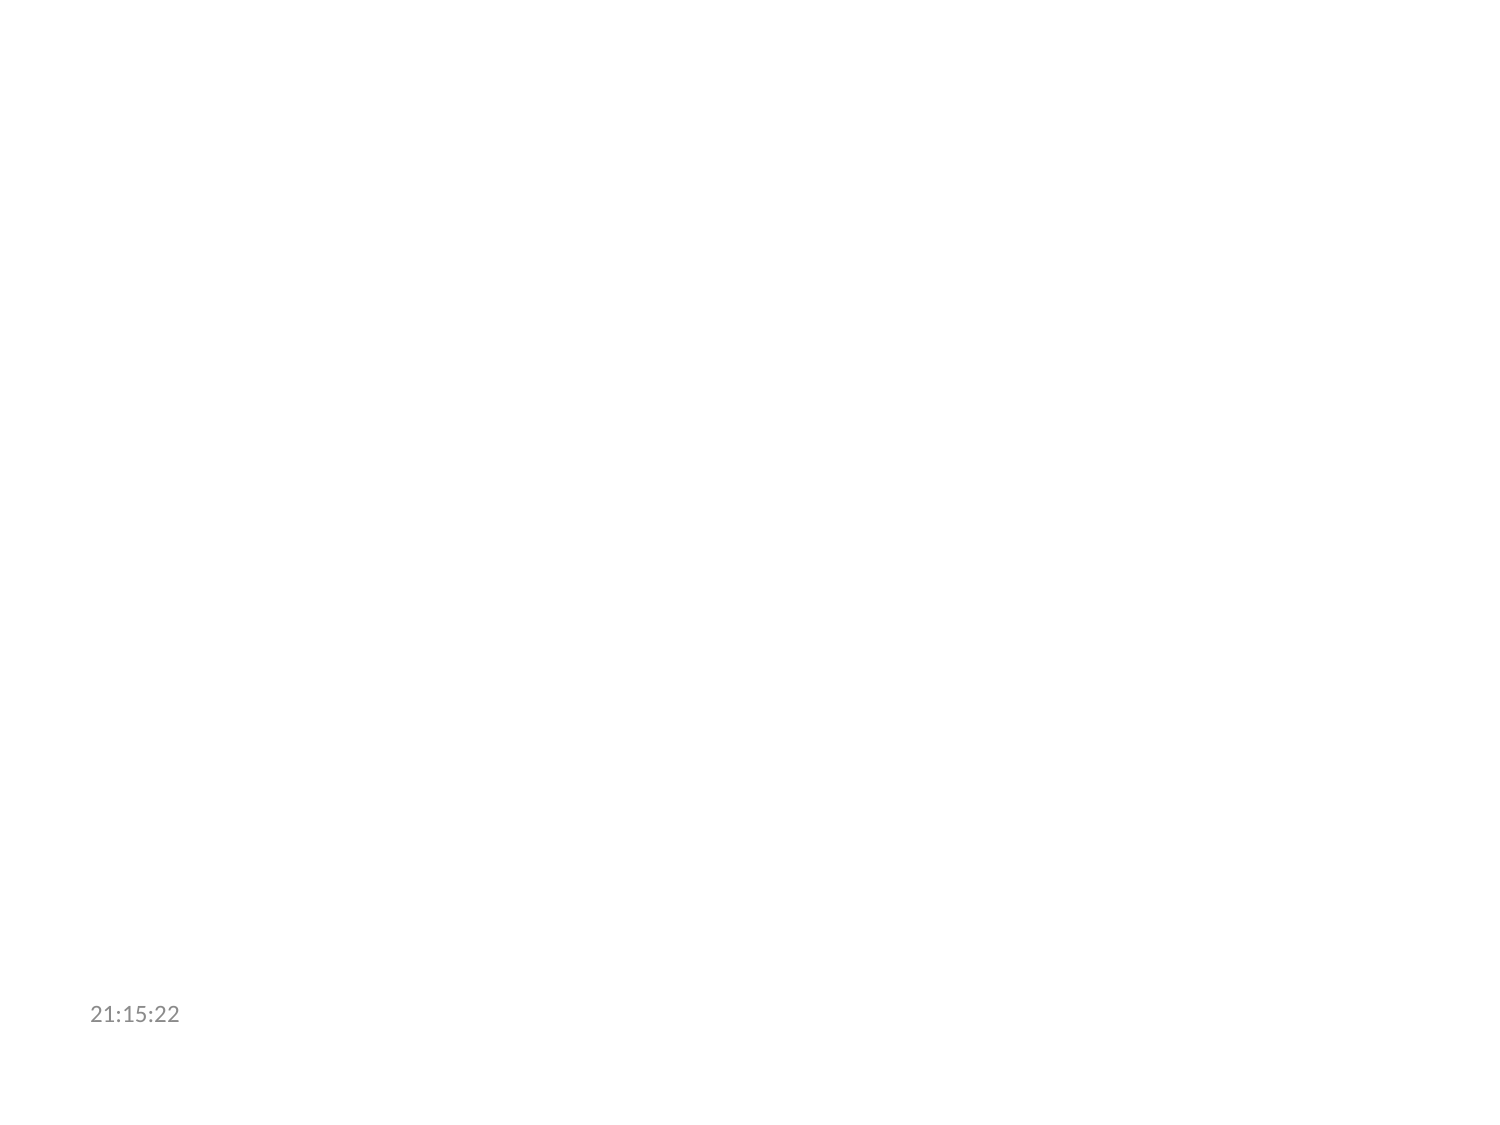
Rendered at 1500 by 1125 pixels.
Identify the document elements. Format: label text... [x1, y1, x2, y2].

text_box 15:35:09 [75, 982, 425, 1043]
